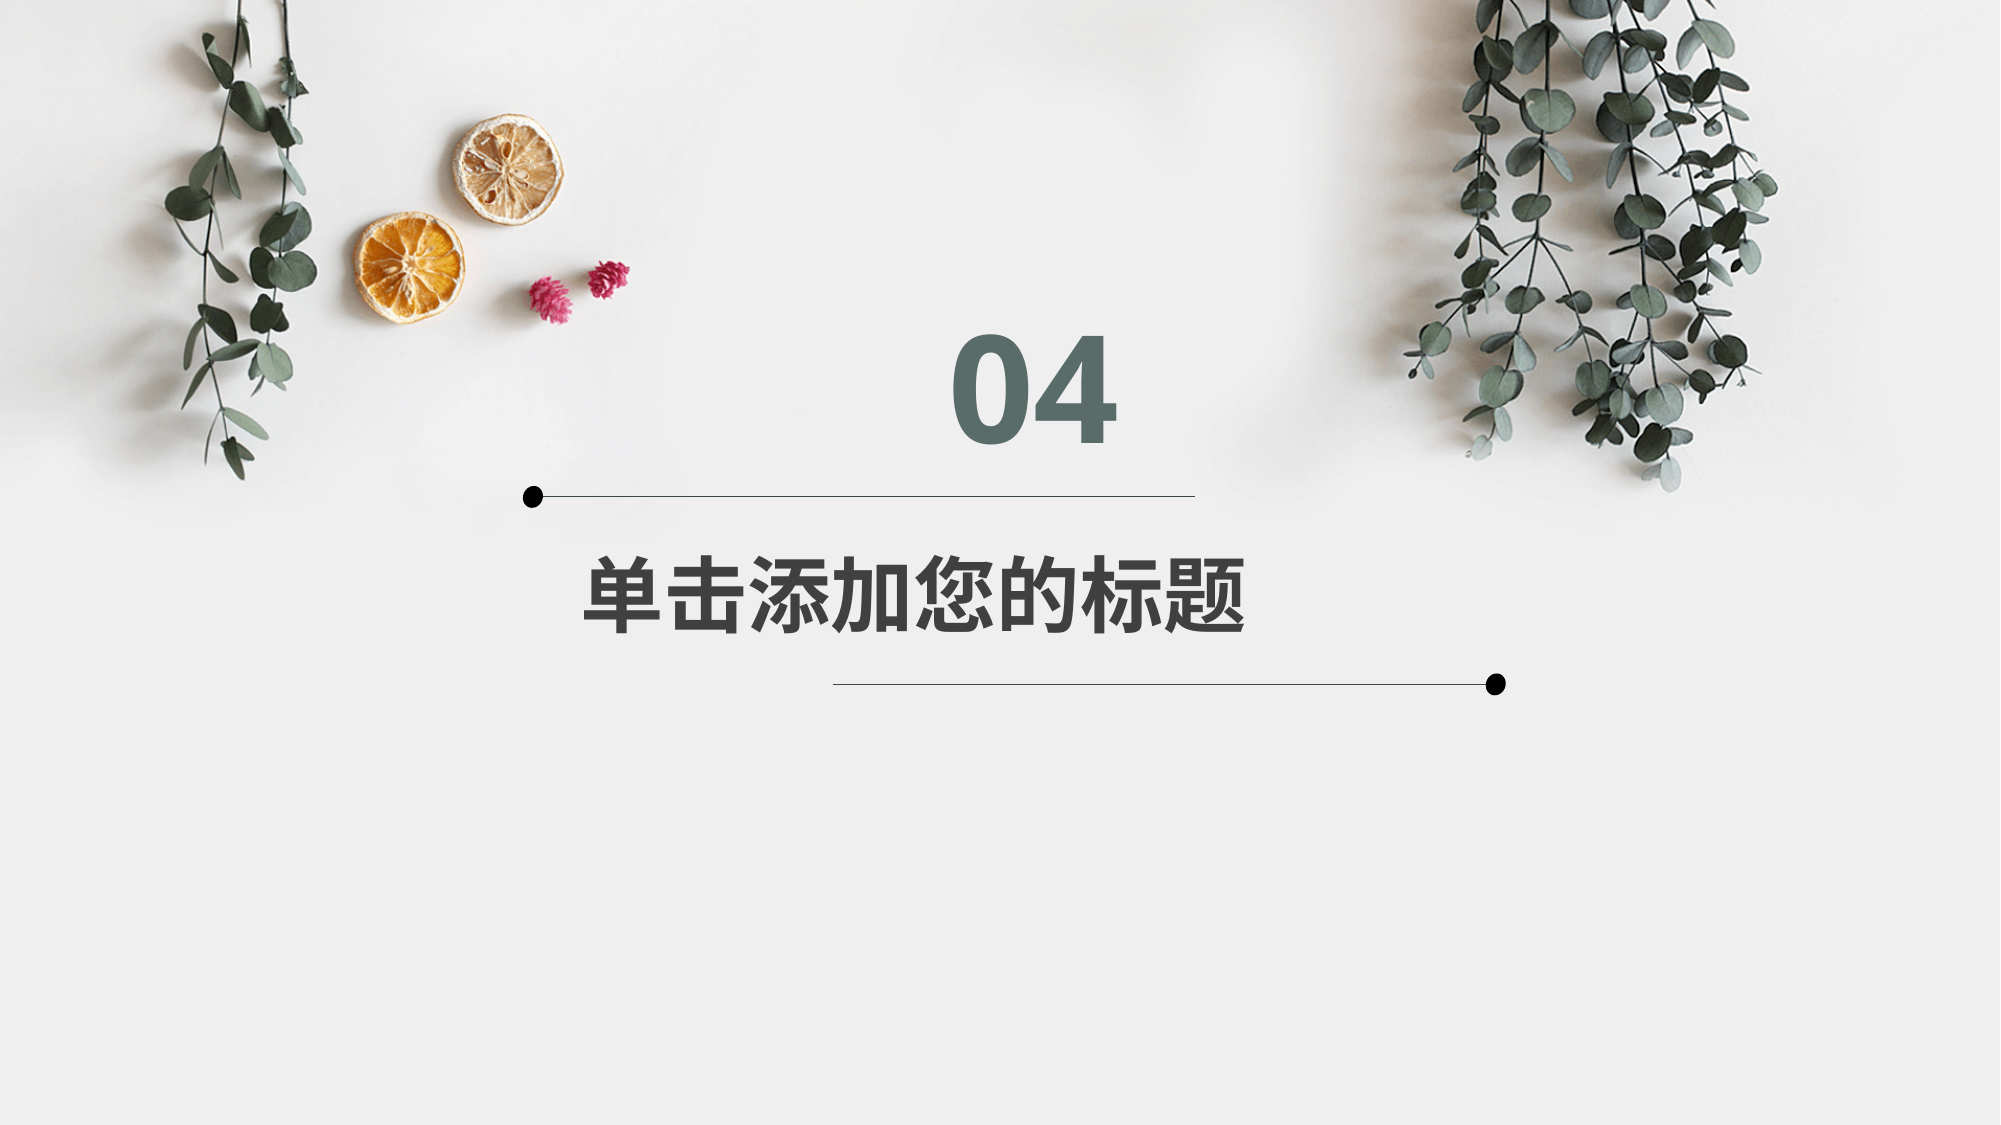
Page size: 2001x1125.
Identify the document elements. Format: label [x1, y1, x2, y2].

picture [0, 0, 2000, 1125]
text_box [833, 673, 1506, 696]
text_box [523, 485, 1196, 509]
